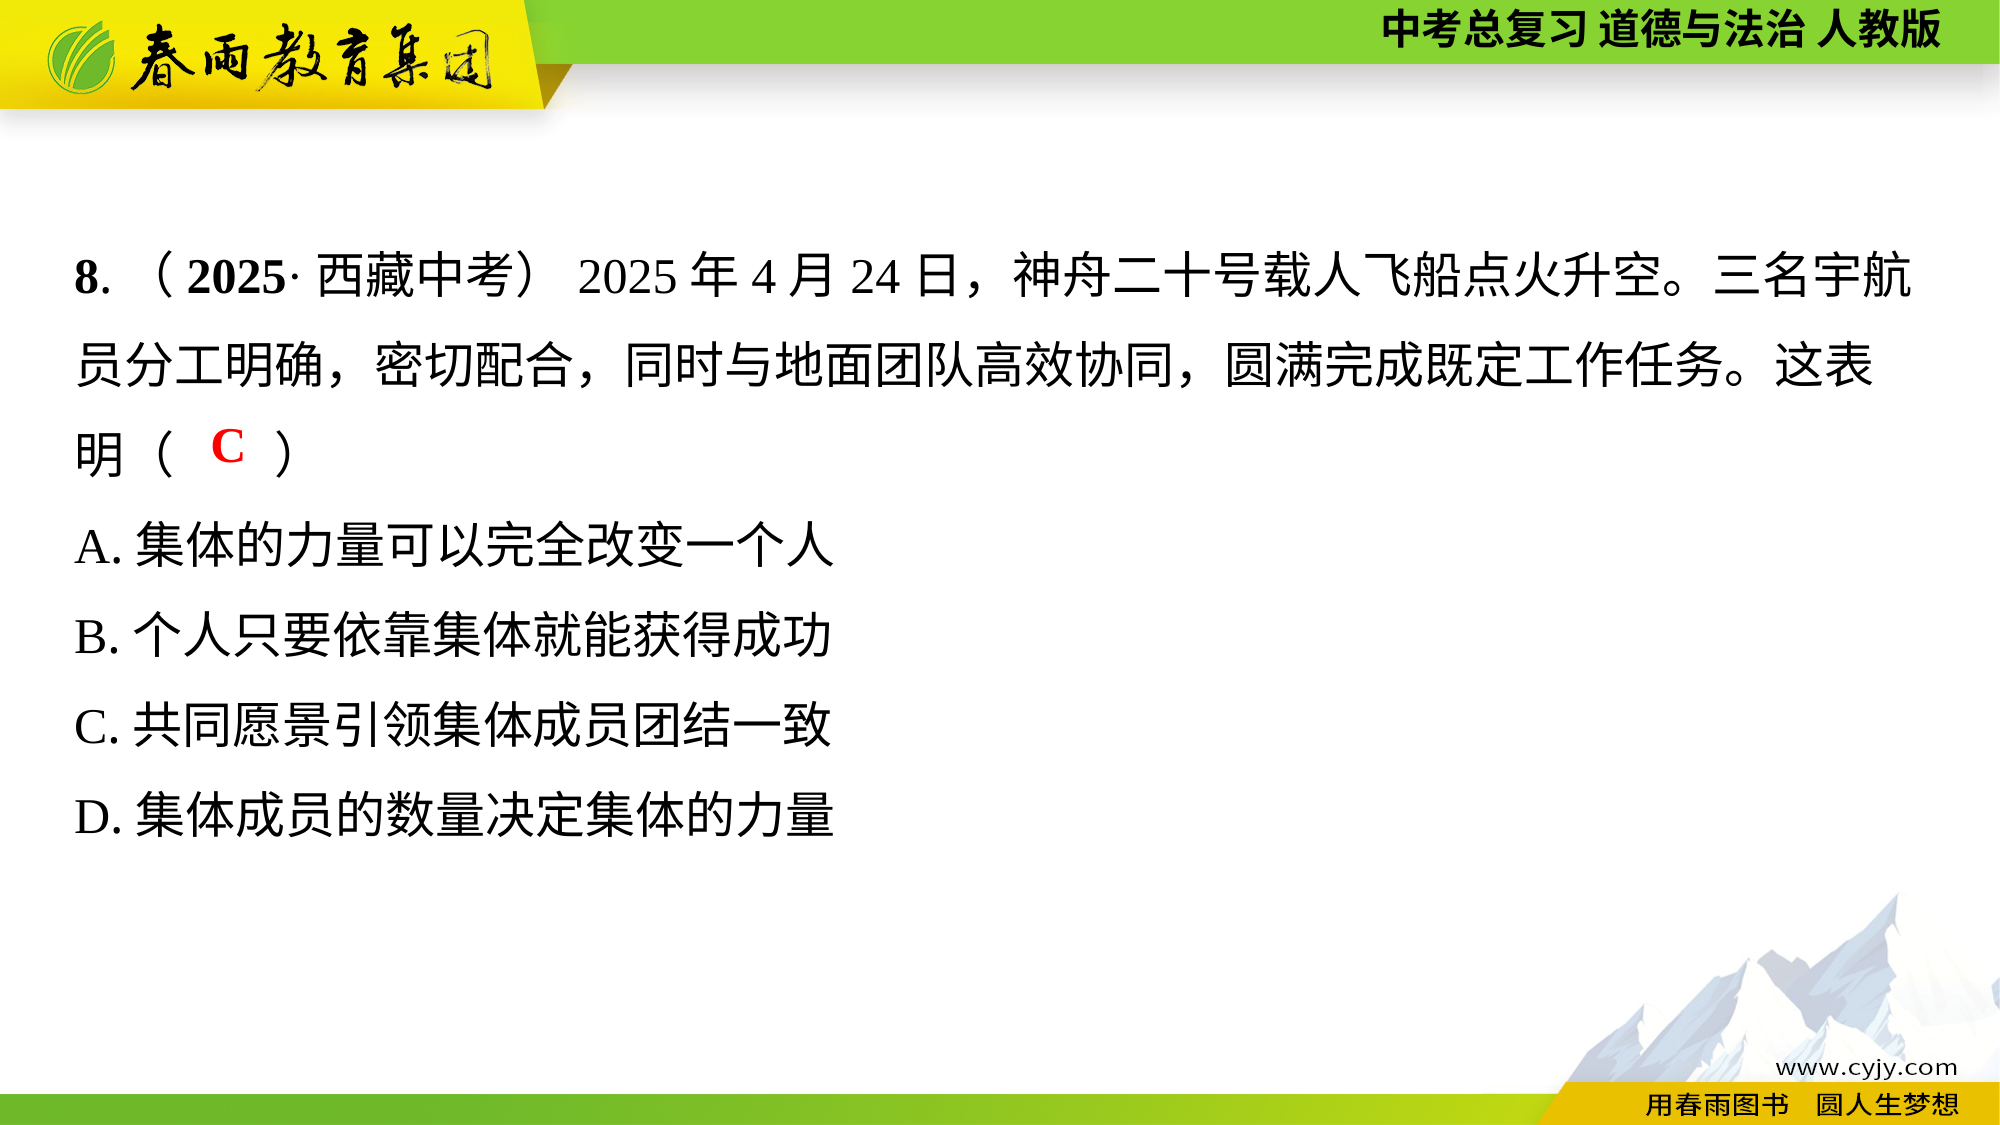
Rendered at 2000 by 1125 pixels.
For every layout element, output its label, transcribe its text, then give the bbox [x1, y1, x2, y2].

list 8.（2025·西藏中考）2025年4月24日，神舟二十号载人飞船点火升空。三名宇航员分工明确，密切配合，同时与地面团队高效协同，圆满完成既定工作任务。这表 明（ ） A.集体的力量可以完全改变一个人 B.个人只要依靠集体就能获得成功 C.共同愿景引领集体成员团结一致 D.集体成员的数量决定集体的力量 [59, 206, 1944, 846]
picture [0, 0, 2000, 1125]
text_box C [195, 404, 262, 480]
